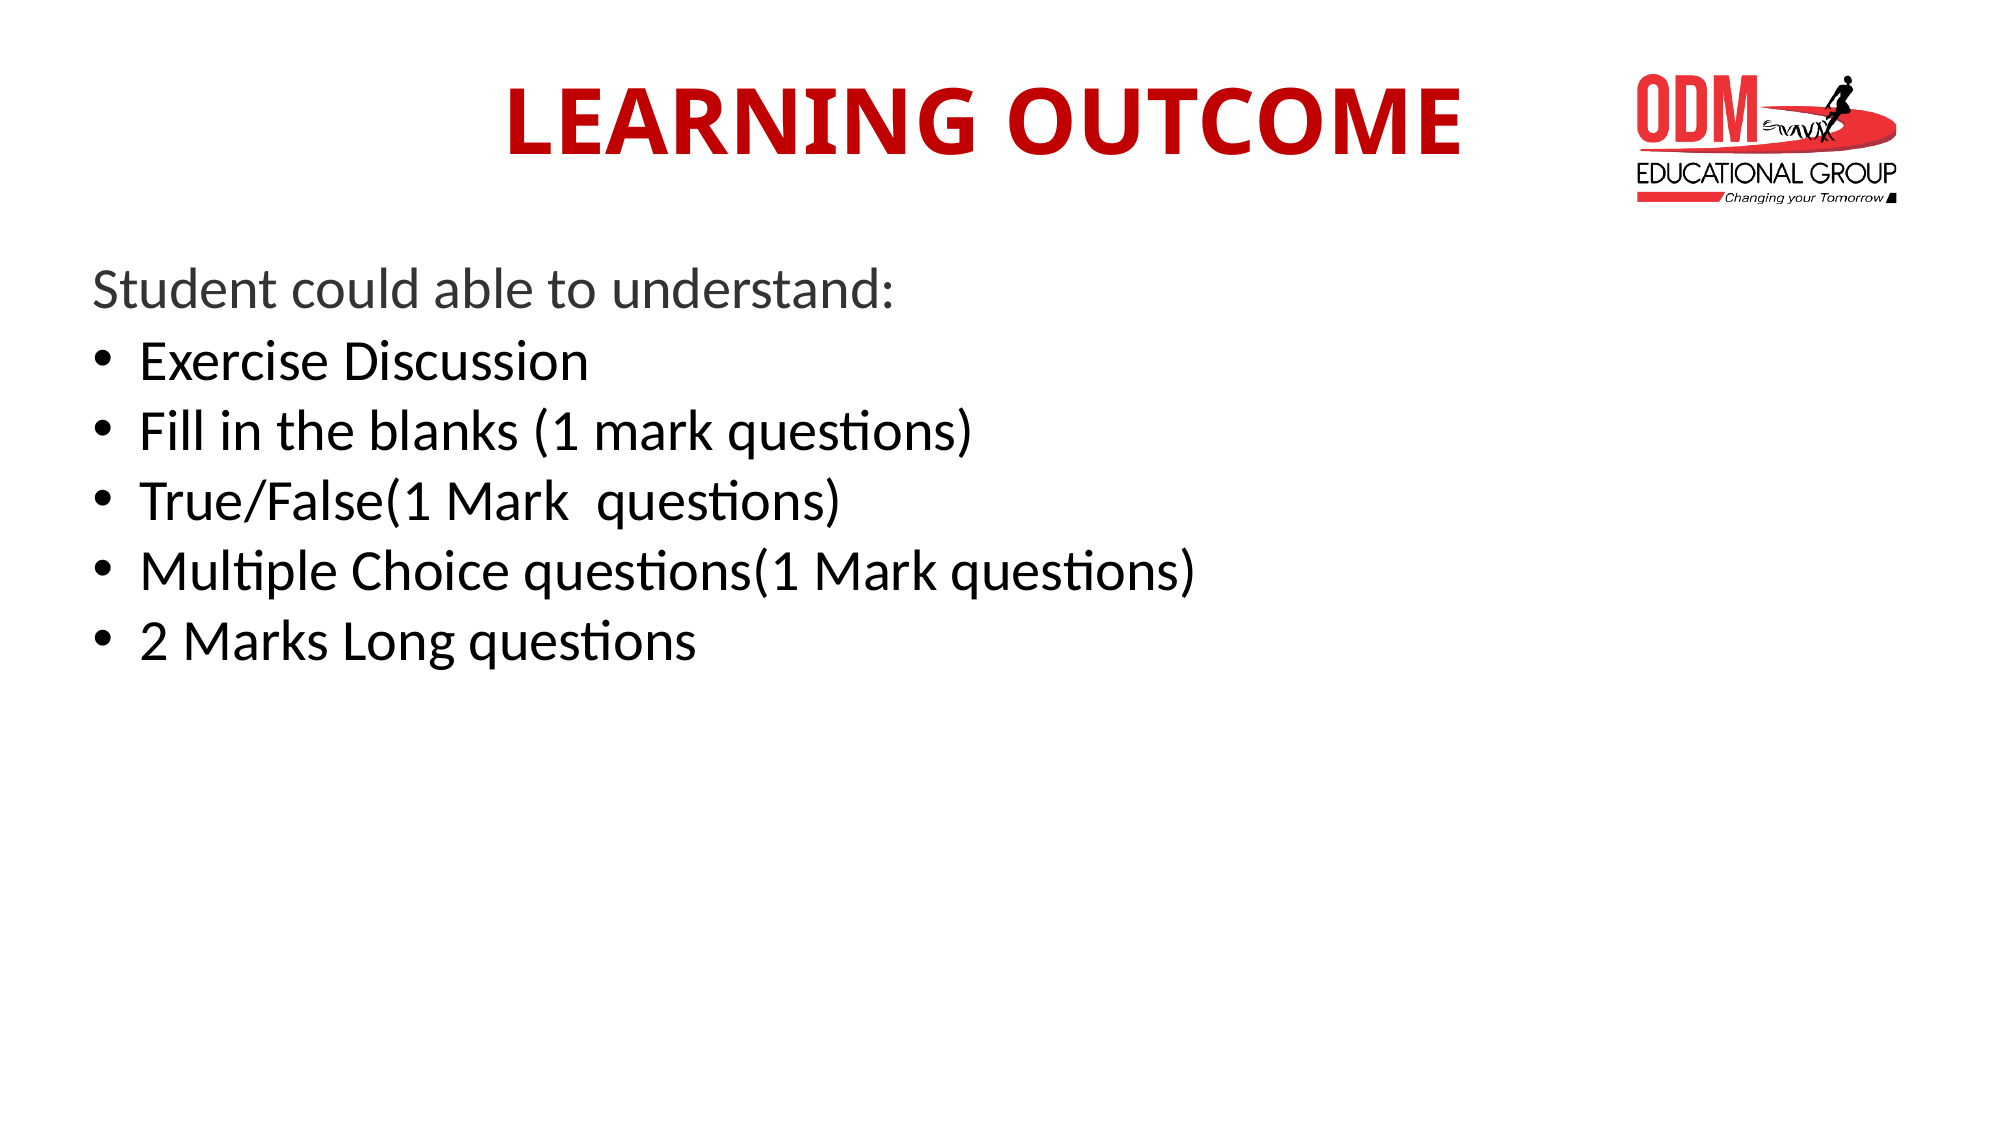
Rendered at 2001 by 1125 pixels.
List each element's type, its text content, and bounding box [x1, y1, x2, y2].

text_box Student could able to understand: Exercise Discussion Fill in the blanks (1 mark questions) True/False(1 Mark questions) Multiple Choice questions(1 Mark questions) 2 Marks Long questions [77, 248, 1803, 680]
title LEARNING OUTCOME [121, 39, 1847, 211]
text_box [1637, 74, 1897, 204]
